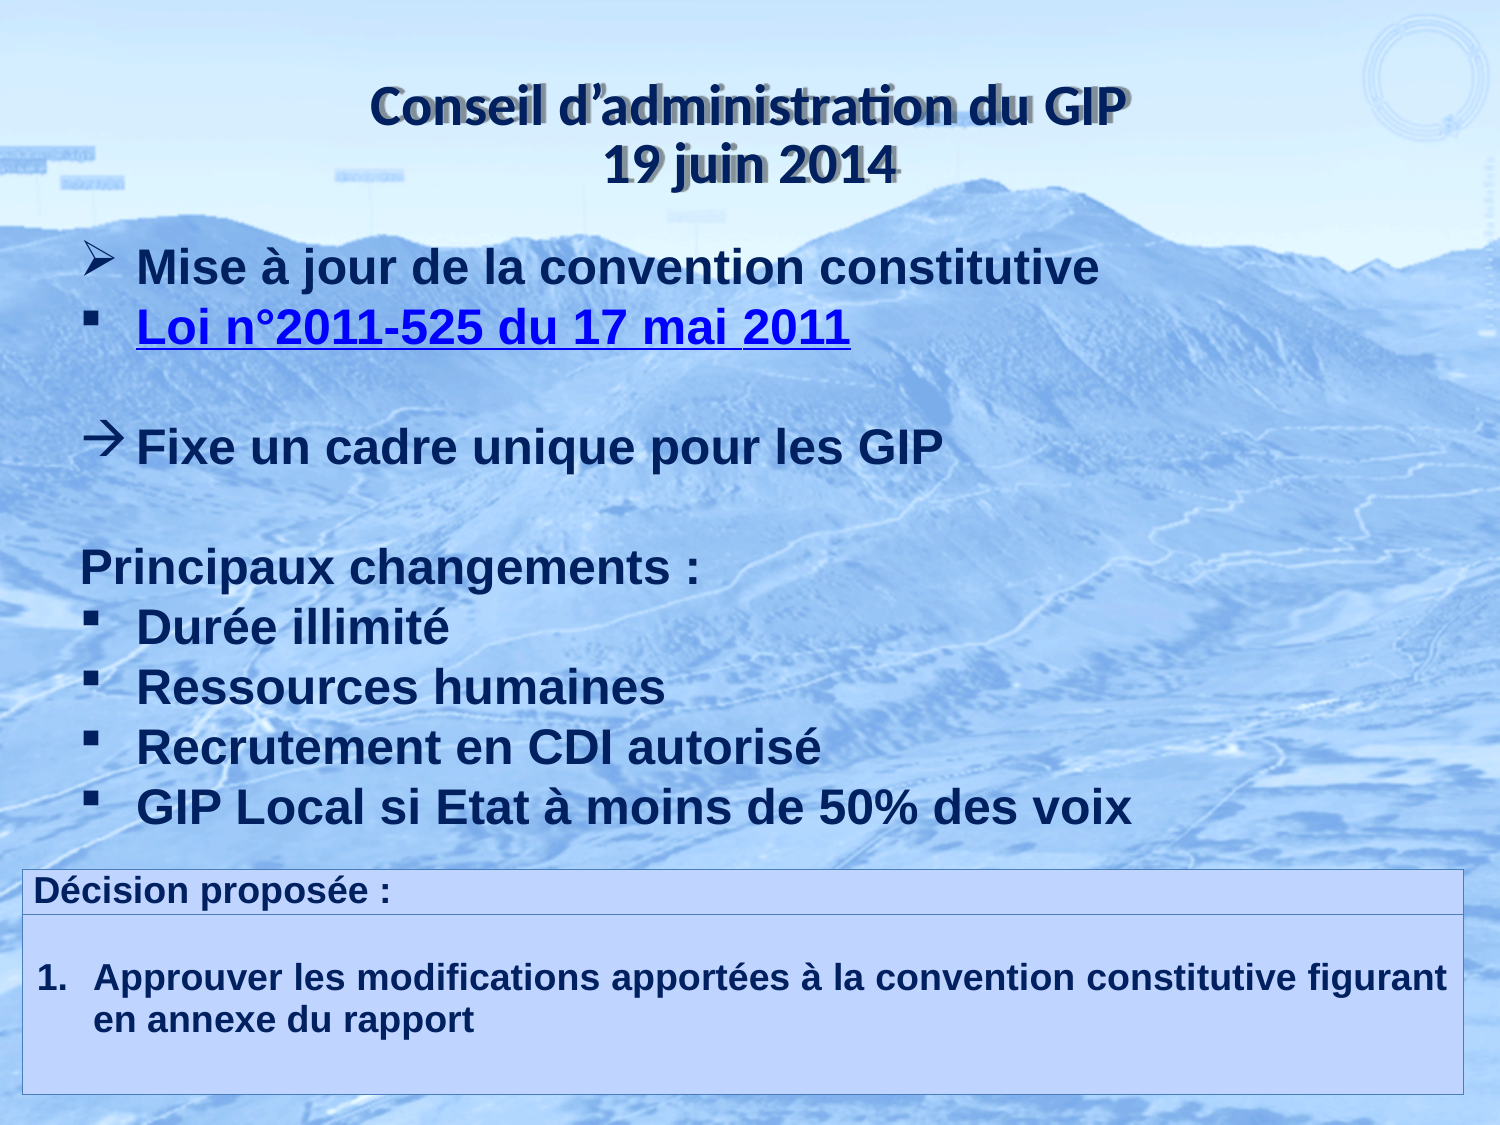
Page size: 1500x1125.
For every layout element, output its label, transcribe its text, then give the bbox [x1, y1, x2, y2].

text_box Mise à jour de la convention constitutive Loi n°2011-525 du 17 mai 2011 Fixe un cadre unique pour les GIP Principaux changements : Durée illimité Ressources humaines Recrutement en CDI autorisé GIP Local si Etat à moins de 50% des voix [64, 227, 1459, 843]
table_header Décision proposée : [23, 870, 1463, 914]
title Conseil d’administration du GIP 19 juin 2014 [74, 30, 1425, 227]
picture [0, 0, 1500, 1125]
table_cell Approuver les modifications apportées à la convention constitutive figurant en annexe du rapport [23, 915, 1463, 1094]
